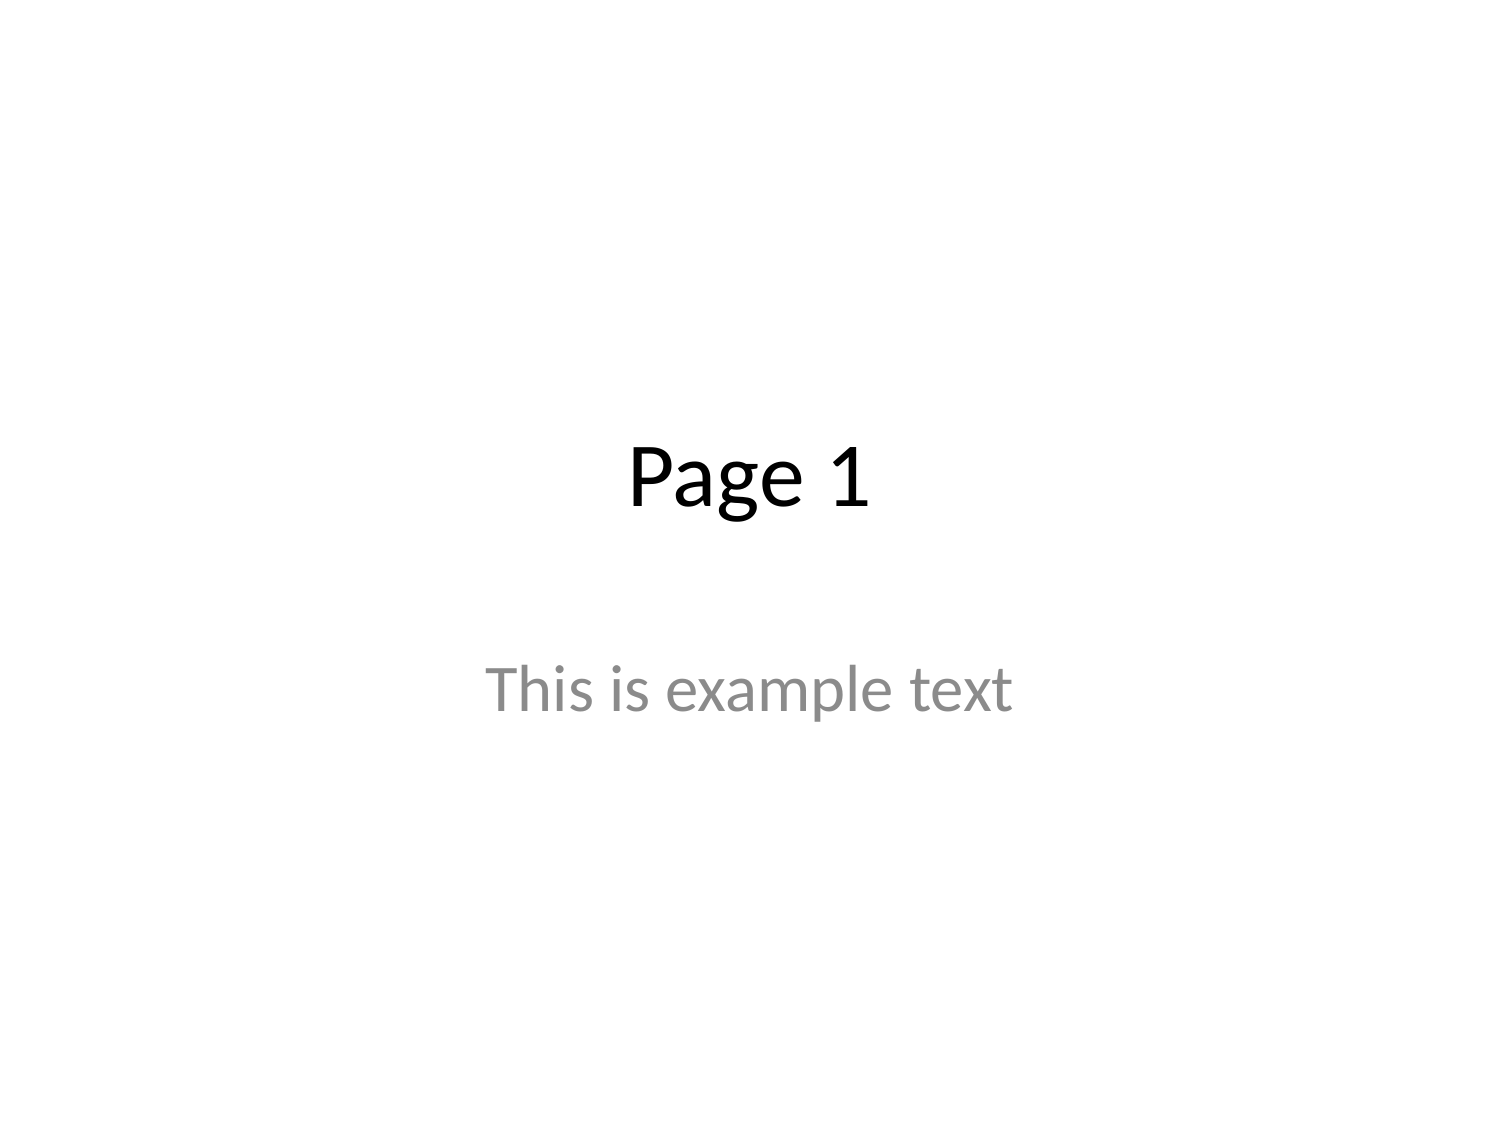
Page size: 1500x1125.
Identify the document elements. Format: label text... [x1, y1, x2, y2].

title Page 1 [112, 349, 1388, 591]
subtitle This is example text [225, 637, 1275, 925]
